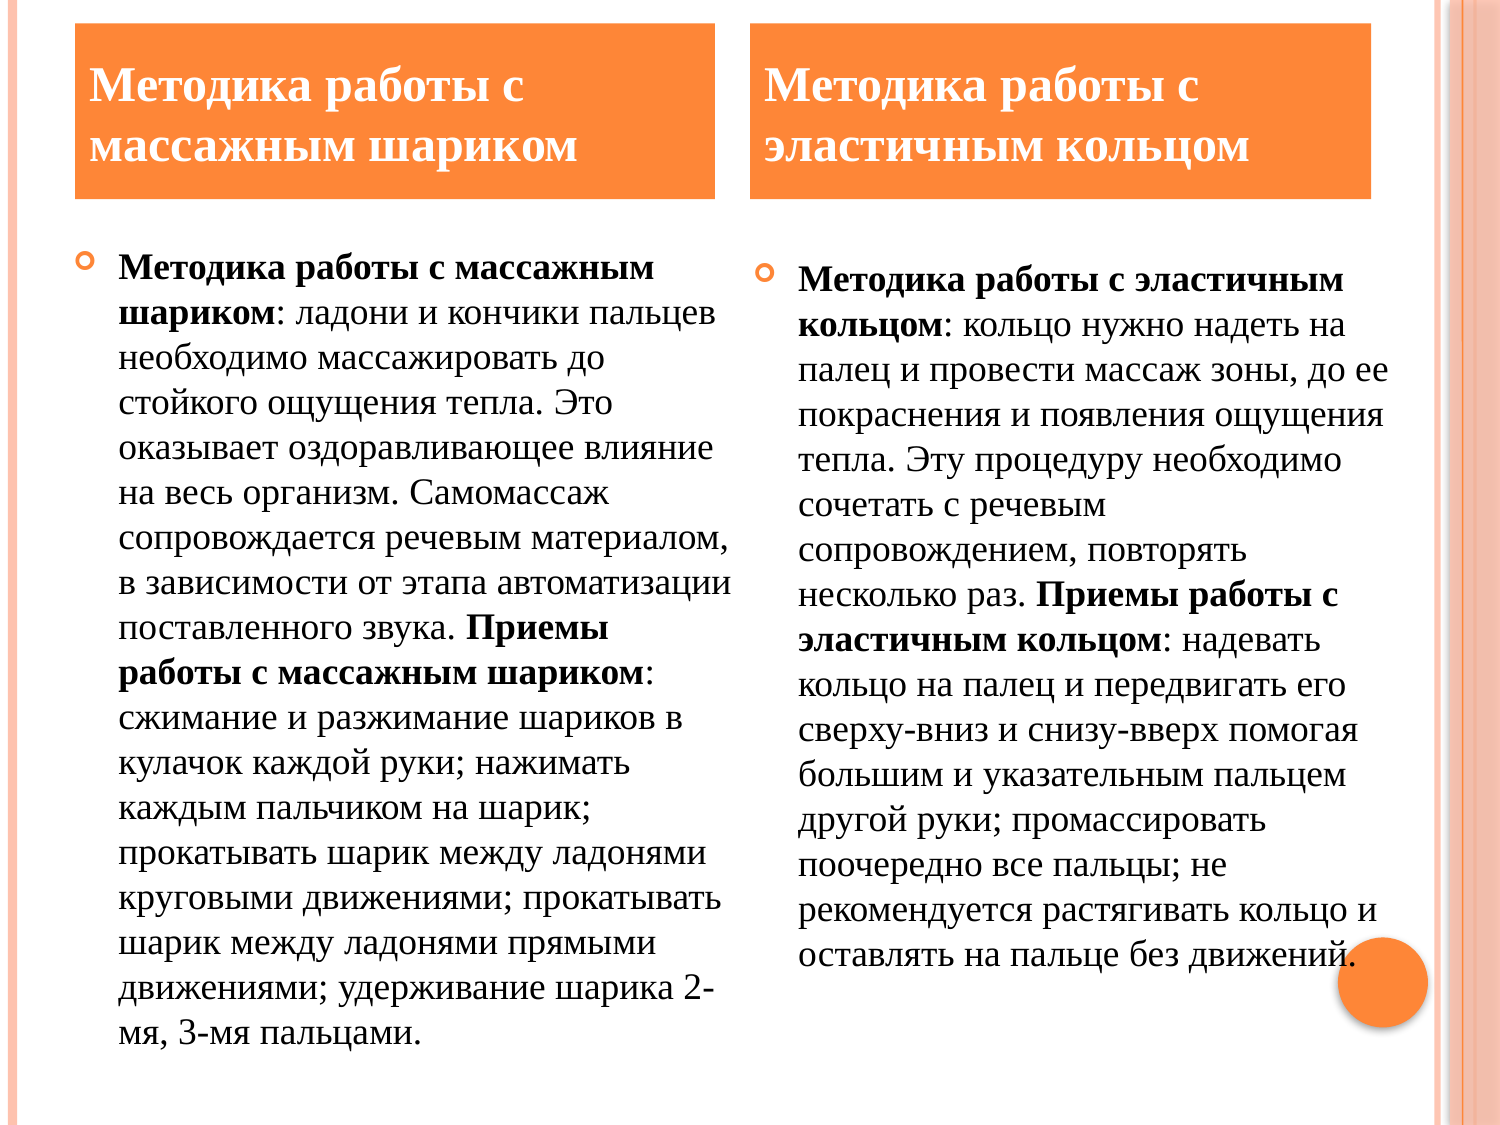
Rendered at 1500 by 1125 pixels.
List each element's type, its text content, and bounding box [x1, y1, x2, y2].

list Методика работы с эластичным кольцом [750, 23, 1372, 200]
list Методика работы с массажным шариком [75, 23, 715, 200]
list Методика работы с массажным шариком: ладони и кончики пальцев необходимо массажировать до стойкого ощущения тепла. Это оказывает оздоравливающее влияние на весь организм. Самомассаж сопровождается речевым материалом, в зависимости от этапа автоматизации поставленного звука. Приемы работы с массажным шариком: сжимание и разжимание шариков в кулачок каждой руки; нажимать каждым пальчиком на шарик; прокатывать шарик между ладонями круговыми движениями; прокатывать шарик между ладонями прямыми движениями; удерживание шарика 2-мя, 3-мя пальцами. [58, 234, 750, 1025]
list Методика работы с эластичным кольцом: кольцо нужно надеть на палец и провести массаж зоны, до ее покраснения и появления ощущения тепла. Эту процедуру необходимо сочетать с речевым сопровождением, повторять несколько раз. Приемы работы с эластичным кольцом: надевать кольцо на палец и передвигать его сверху-вниз и снизу-вверх помогая большим и указательным пальцем другой руки; промассировать поочередно все пальцы; не рекомендуется растягивать кольцо и оставлять на пальце без движений. [738, 246, 1407, 1025]
